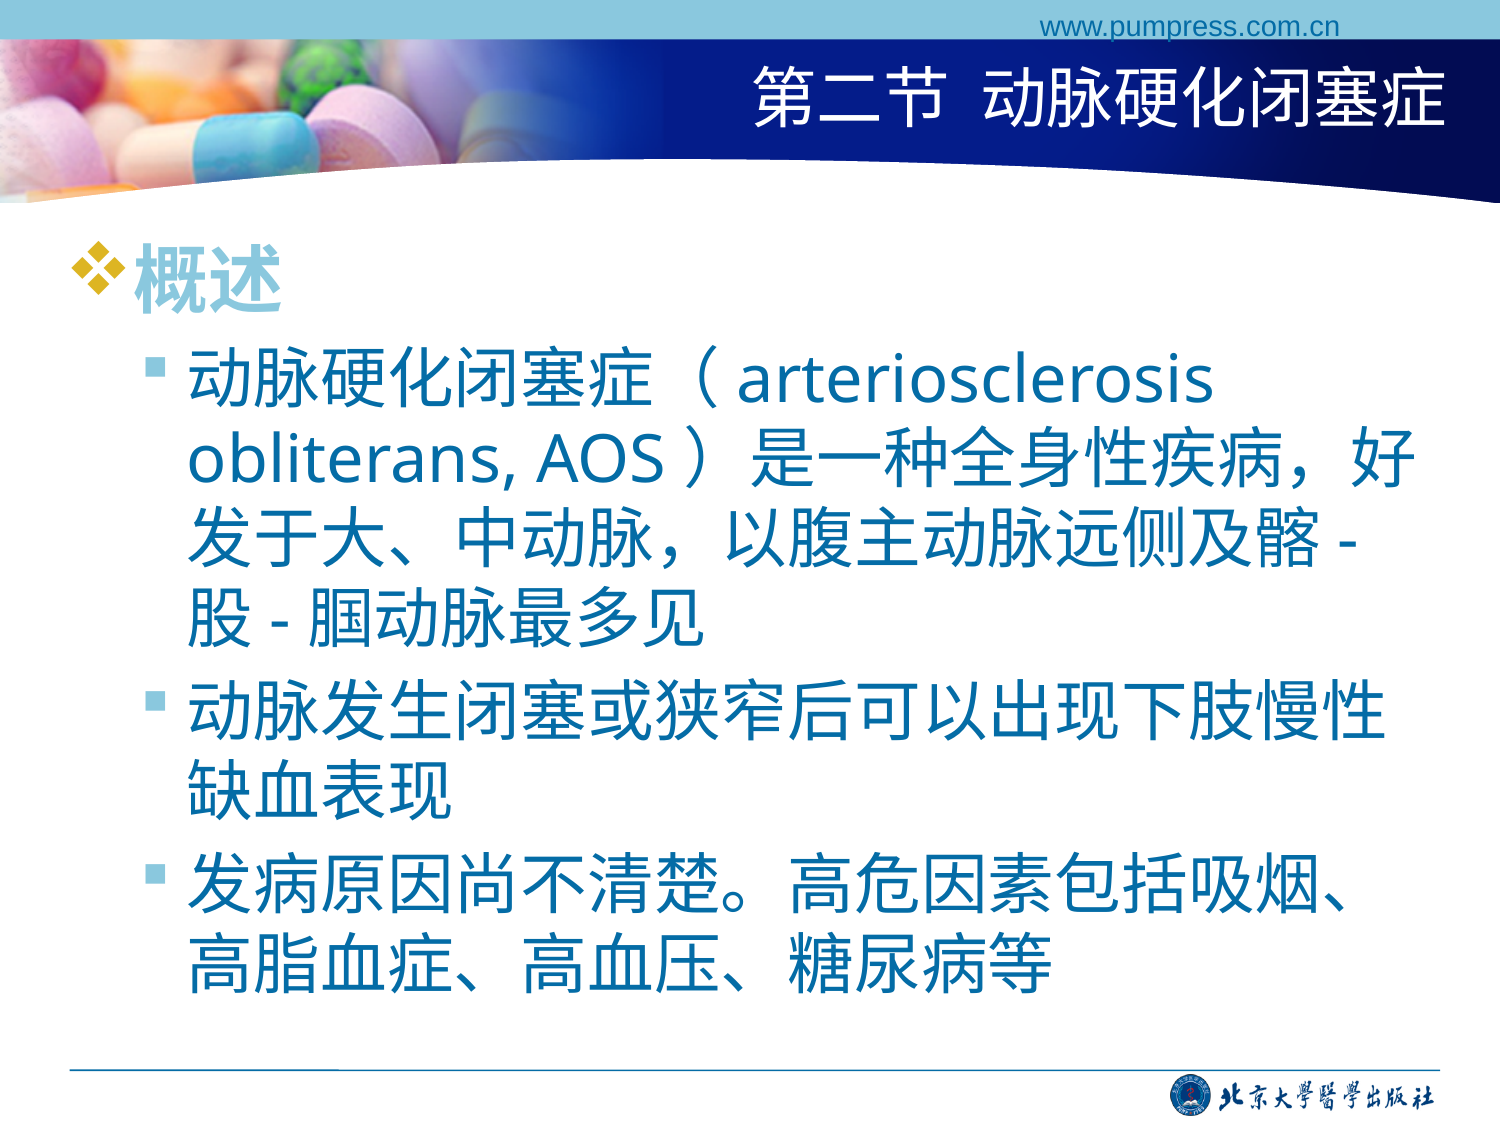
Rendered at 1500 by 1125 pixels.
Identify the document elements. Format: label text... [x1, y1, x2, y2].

slide_number www.pumpress.com.cn [1025, 0, 1463, 38]
list 概述 动脉硬化闭塞症（arteriosclerosis obliterans, AOS）是一种全身性疾病，好发于大、中动脉，以腹主动脉远侧及髂-股-腘动脉最多见 动脉发生闭塞或狭窄后可以出现下肢慢性缺血表现 发病原因尚不清楚。高危因素包括吸烟、高脂血症、高血压、糖尿病等 [49, 224, 1463, 1026]
picture [0, 40, 1500, 203]
picture [1170, 1074, 1436, 1118]
title 第二节 动脉硬化闭塞症 [137, 49, 1463, 143]
